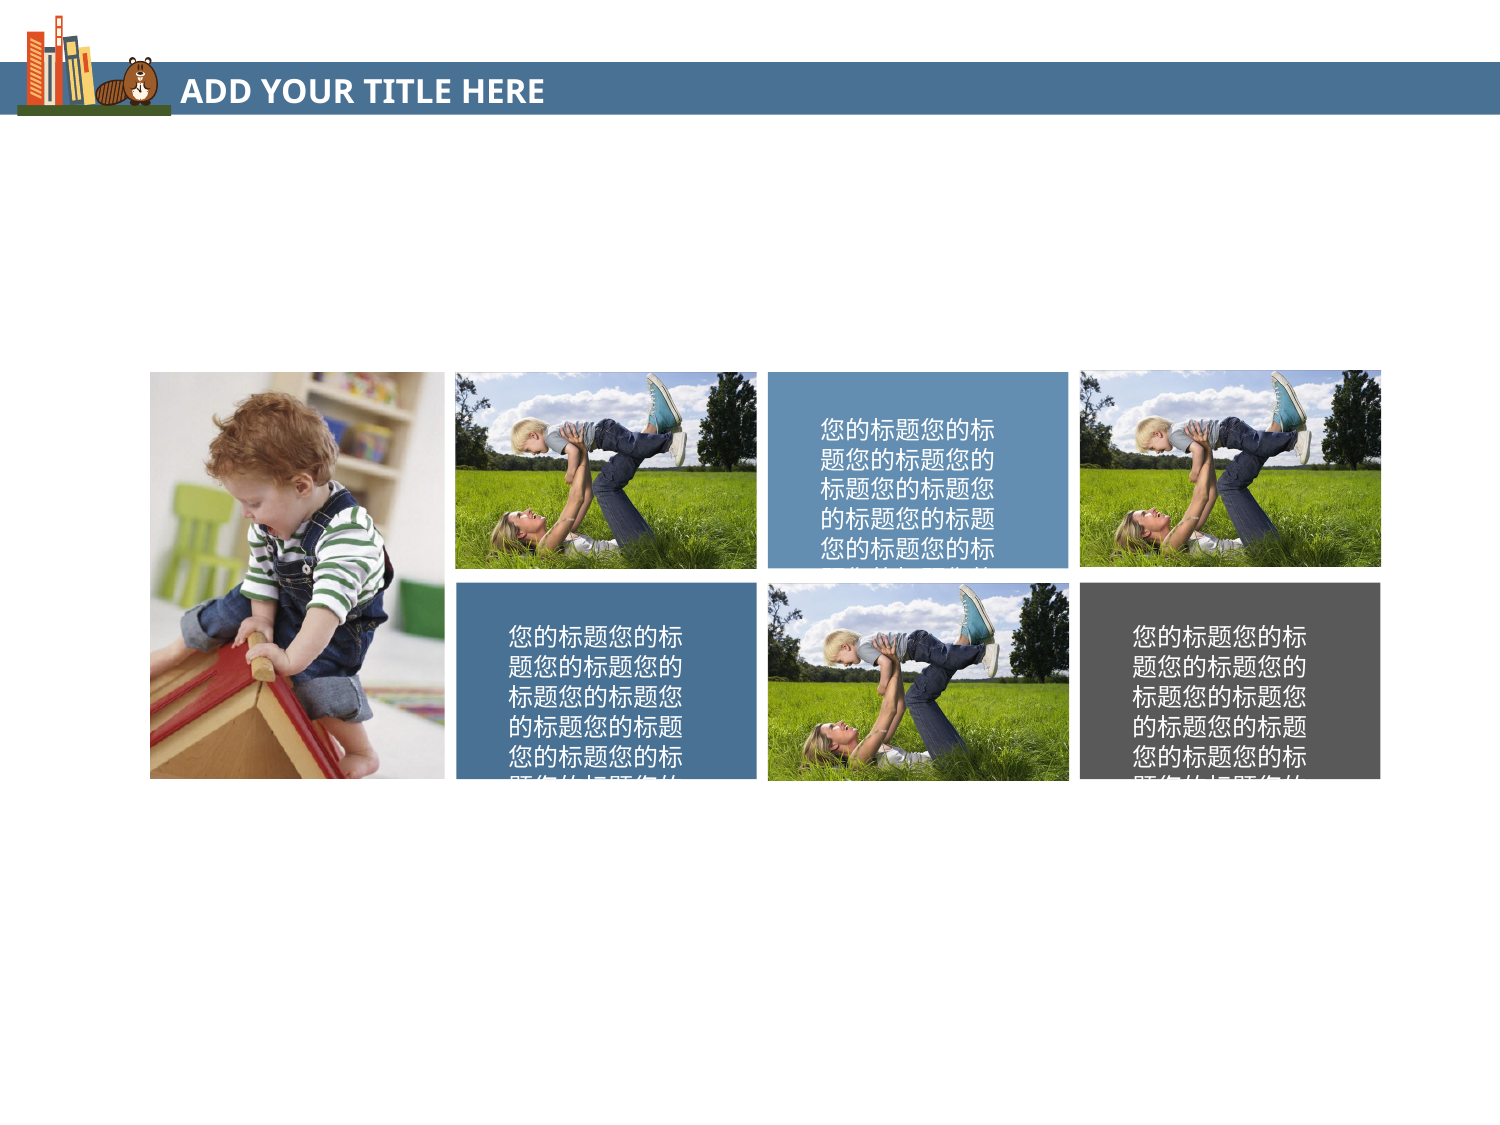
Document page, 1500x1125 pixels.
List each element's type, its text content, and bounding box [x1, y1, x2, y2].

text_box [0, 61, 17, 116]
text_box [1079, 582, 1381, 780]
text_box 您的标题您的标题您的标题您的标题您的标题您的标题您的标题您的标题您的标题您的标题您的标题您的标题您的标题您的标题您的标题，课件及汇报PPT的美化 [805, 406, 1031, 583]
text_box [455, 582, 758, 780]
text_box ADD YOUR TITLE HERE [165, 63, 645, 118]
picture [455, 372, 757, 569]
picture [149, 372, 445, 780]
picture [767, 583, 1070, 781]
text_box 您的标题您的标题您的标题您的标题您的标题您的标题您的标题您的标题您的标题您的标题您的标题您的标题您的标题您的标题您的标题，课件及汇报PPT的美化 [494, 614, 719, 959]
text_box 您的标题您的标题您的标题您的标题您的标题您的标题您的标题您的标题您的标题您的标题您的标题您的标题您的标题您的标题您的标题，课件及汇报PPT的美化 [1117, 614, 1343, 959]
picture [1079, 370, 1382, 567]
text_box [172, 61, 1500, 116]
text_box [17, 15, 172, 117]
text_box [767, 371, 1069, 569]
